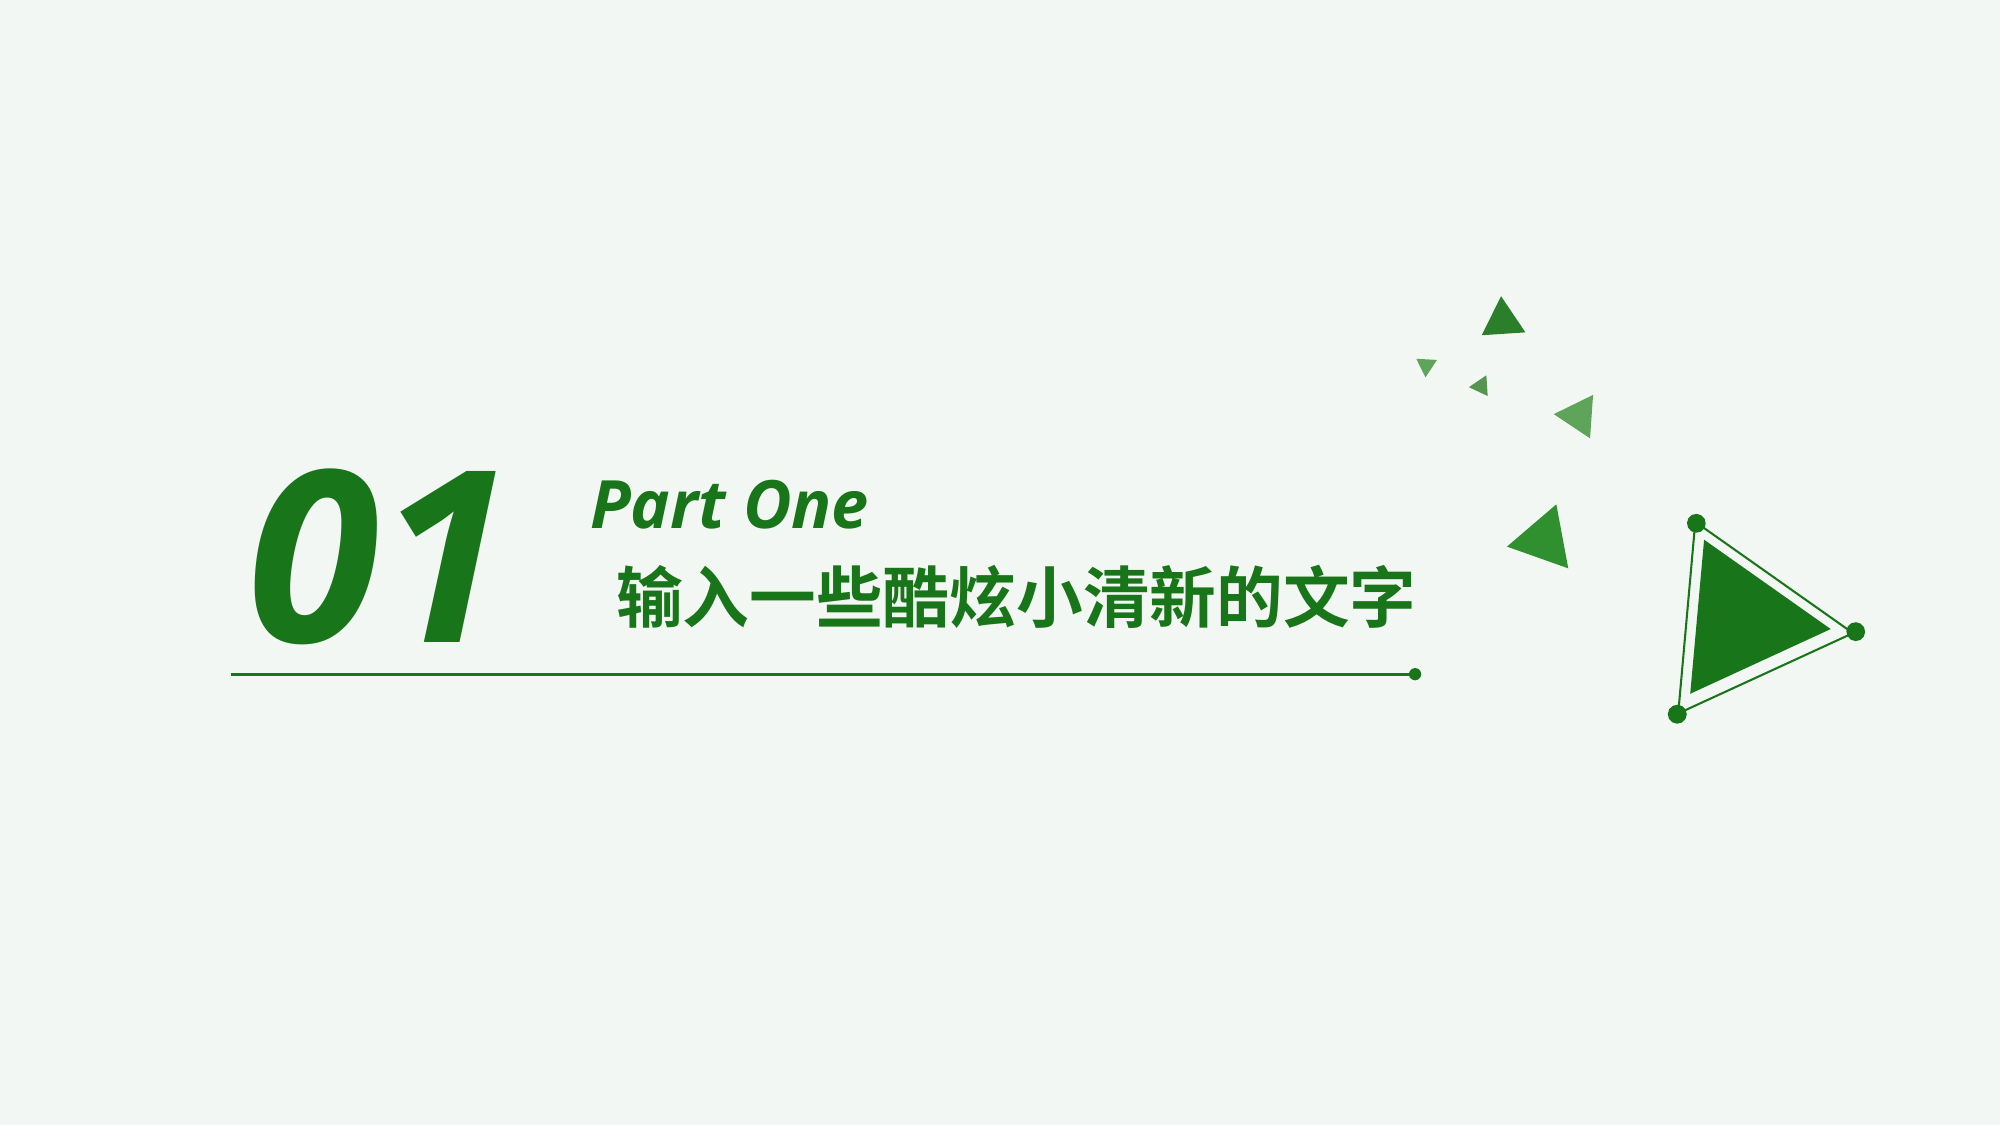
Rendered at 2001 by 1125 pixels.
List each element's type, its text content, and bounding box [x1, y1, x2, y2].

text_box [1629, 513, 1865, 729]
text_box 输入一些酷炫小清新的文字 [601, 548, 1472, 644]
text_box [1553, 394, 1594, 439]
text_box 01 [245, 417, 515, 673]
text_box Part One [575, 454, 885, 550]
text_box [1506, 504, 1569, 569]
text_box [1468, 375, 1488, 397]
text_box [1481, 296, 1526, 336]
text_box [1416, 358, 1437, 378]
